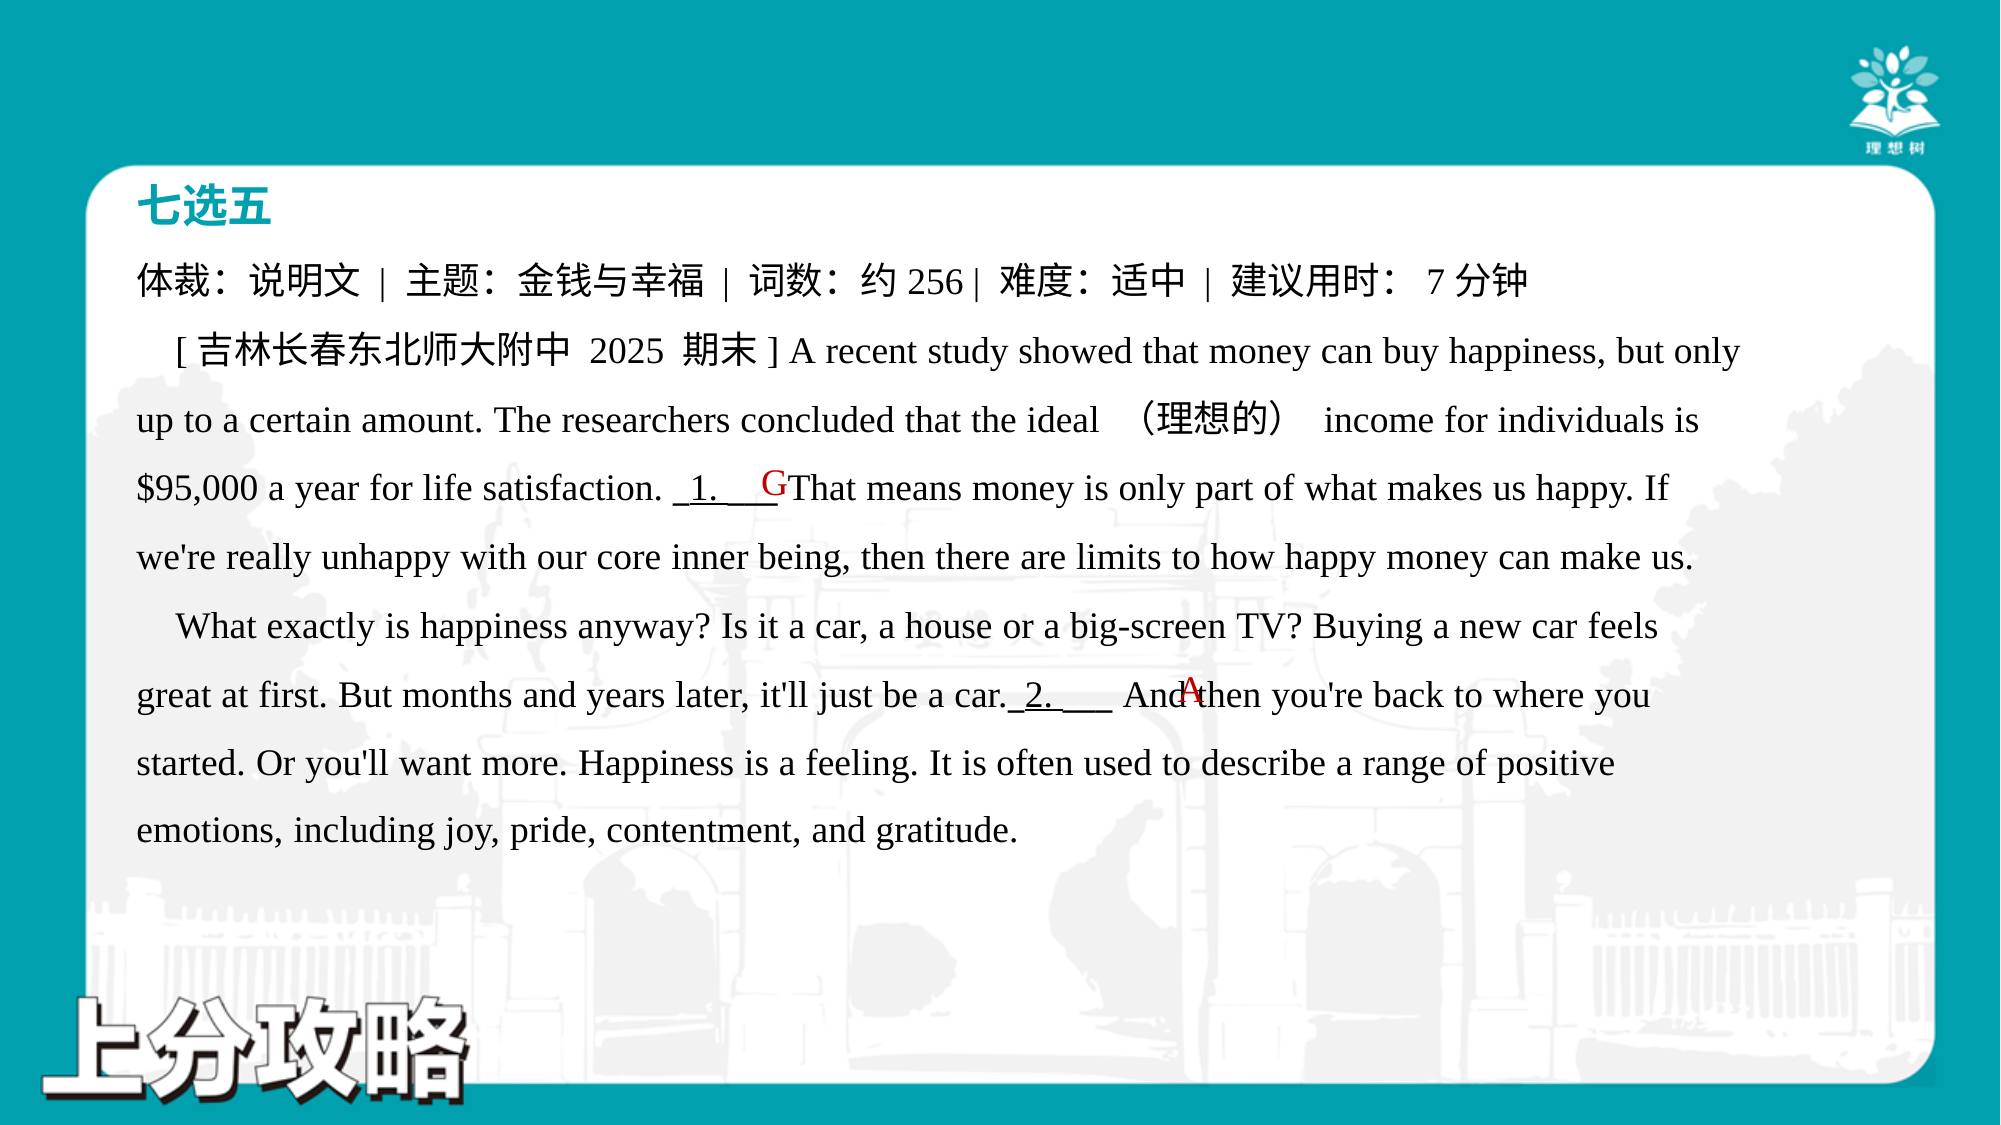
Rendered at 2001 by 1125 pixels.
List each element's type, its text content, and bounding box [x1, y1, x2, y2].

text_box 体裁：说明文 | 主题：金钱与幸福 | 词数：约256 | 难度：适中 | 建议用时：7分钟 [吉林长春东北师大附中 2025 期末] A recent study showed that money can buy happiness, but only up to a certain amount. The researchers concluded that the ideal （理想的） income for individuals is $95,000 a year for life satisfaction. _1. ___ That means money is only part of what makes us happy. If we're really unhappy with our core inner being, then there are limits to how happy money can make us. What exactly is happiness anyway? Is it a car, a house or a big-screen TV? Buying a new car feels great at first. But months and years later, it'll just be a car._2. ___ And then you're back to where you started. Or you'll want more. Happiness is a feeling. It is often used to describe a range of positive emotions, including joy, pride, contentment, and gratitude.#3 [136, 233, 1865, 842]
text_box G [747, 434, 802, 496]
text_box 七选五 [136, 176, 1865, 232]
picture [0, 0, 2000, 1125]
text_box A [1163, 640, 1218, 702]
